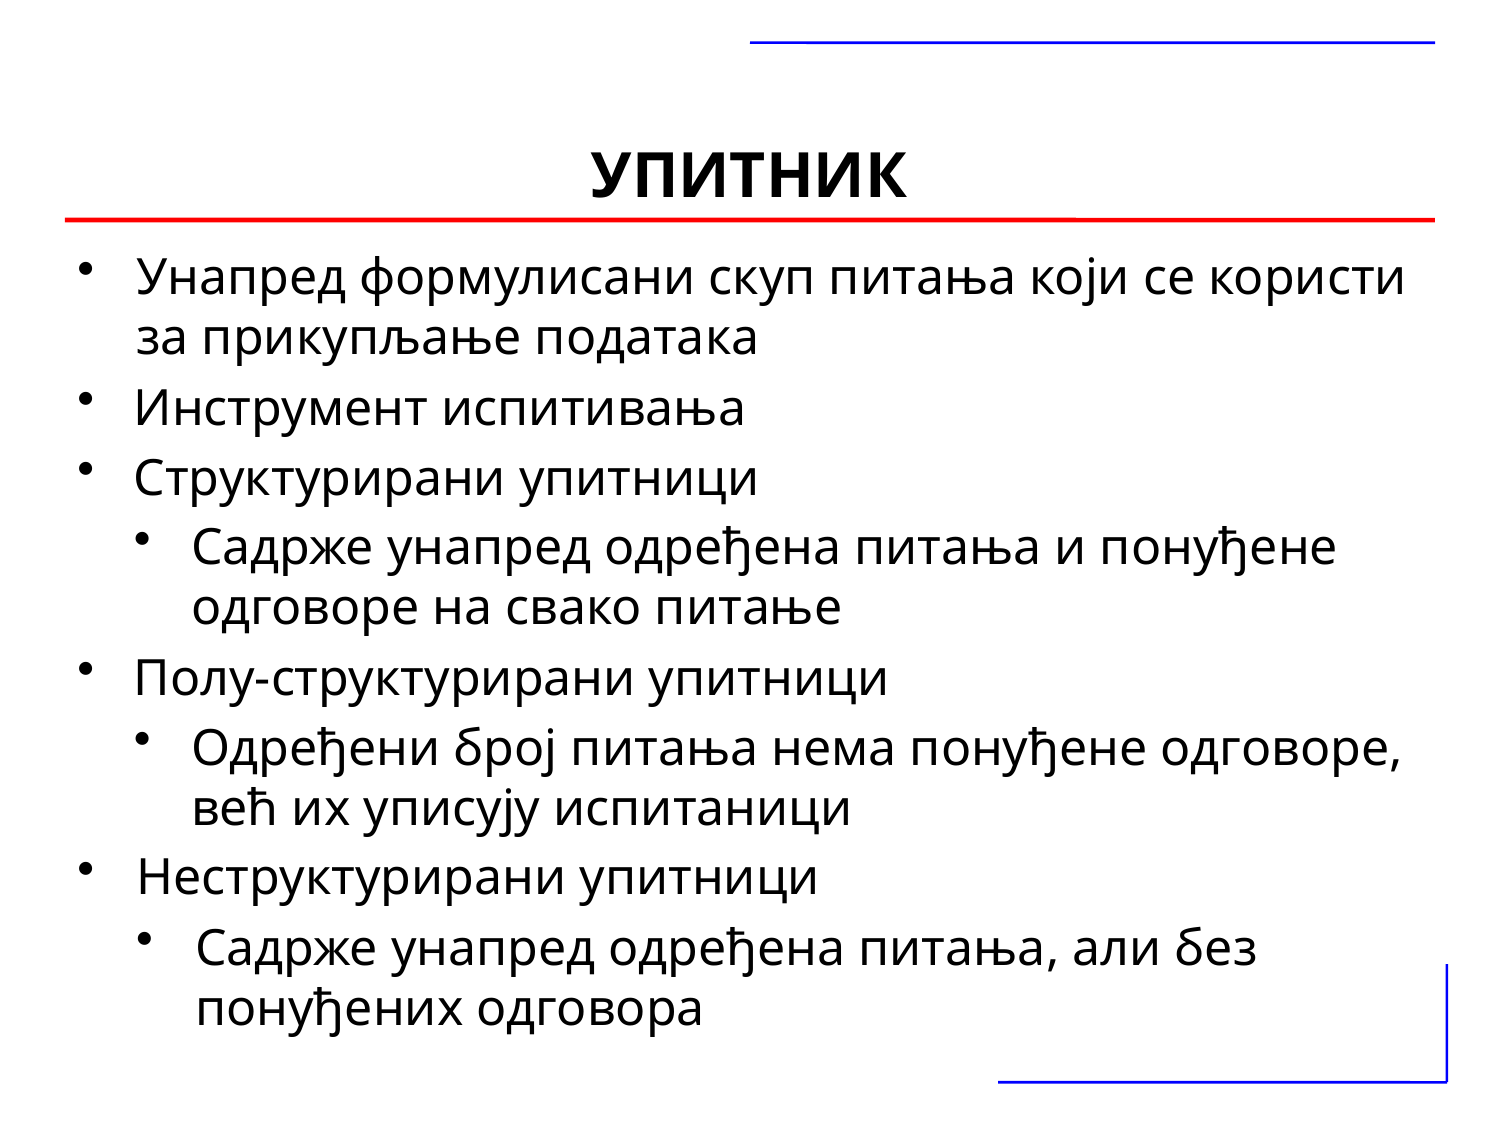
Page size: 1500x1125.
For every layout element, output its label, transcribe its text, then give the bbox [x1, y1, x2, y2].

list Унапред формулисани скуп питања који се користи за прикупљање података Инструмент испитивања Структурирани упитници Садрже унапред одређена питања и понуђене одговоре на свако питање Полу-структурирани упитници Одређени број питања нема понуђене одговоре, већ их уписују испитаници Неструктурирани упитници Садрже унапред одређена питања, али без понуђених одговора [62, 237, 1451, 981]
title УПИТНИК [74, 62, 1424, 226]
